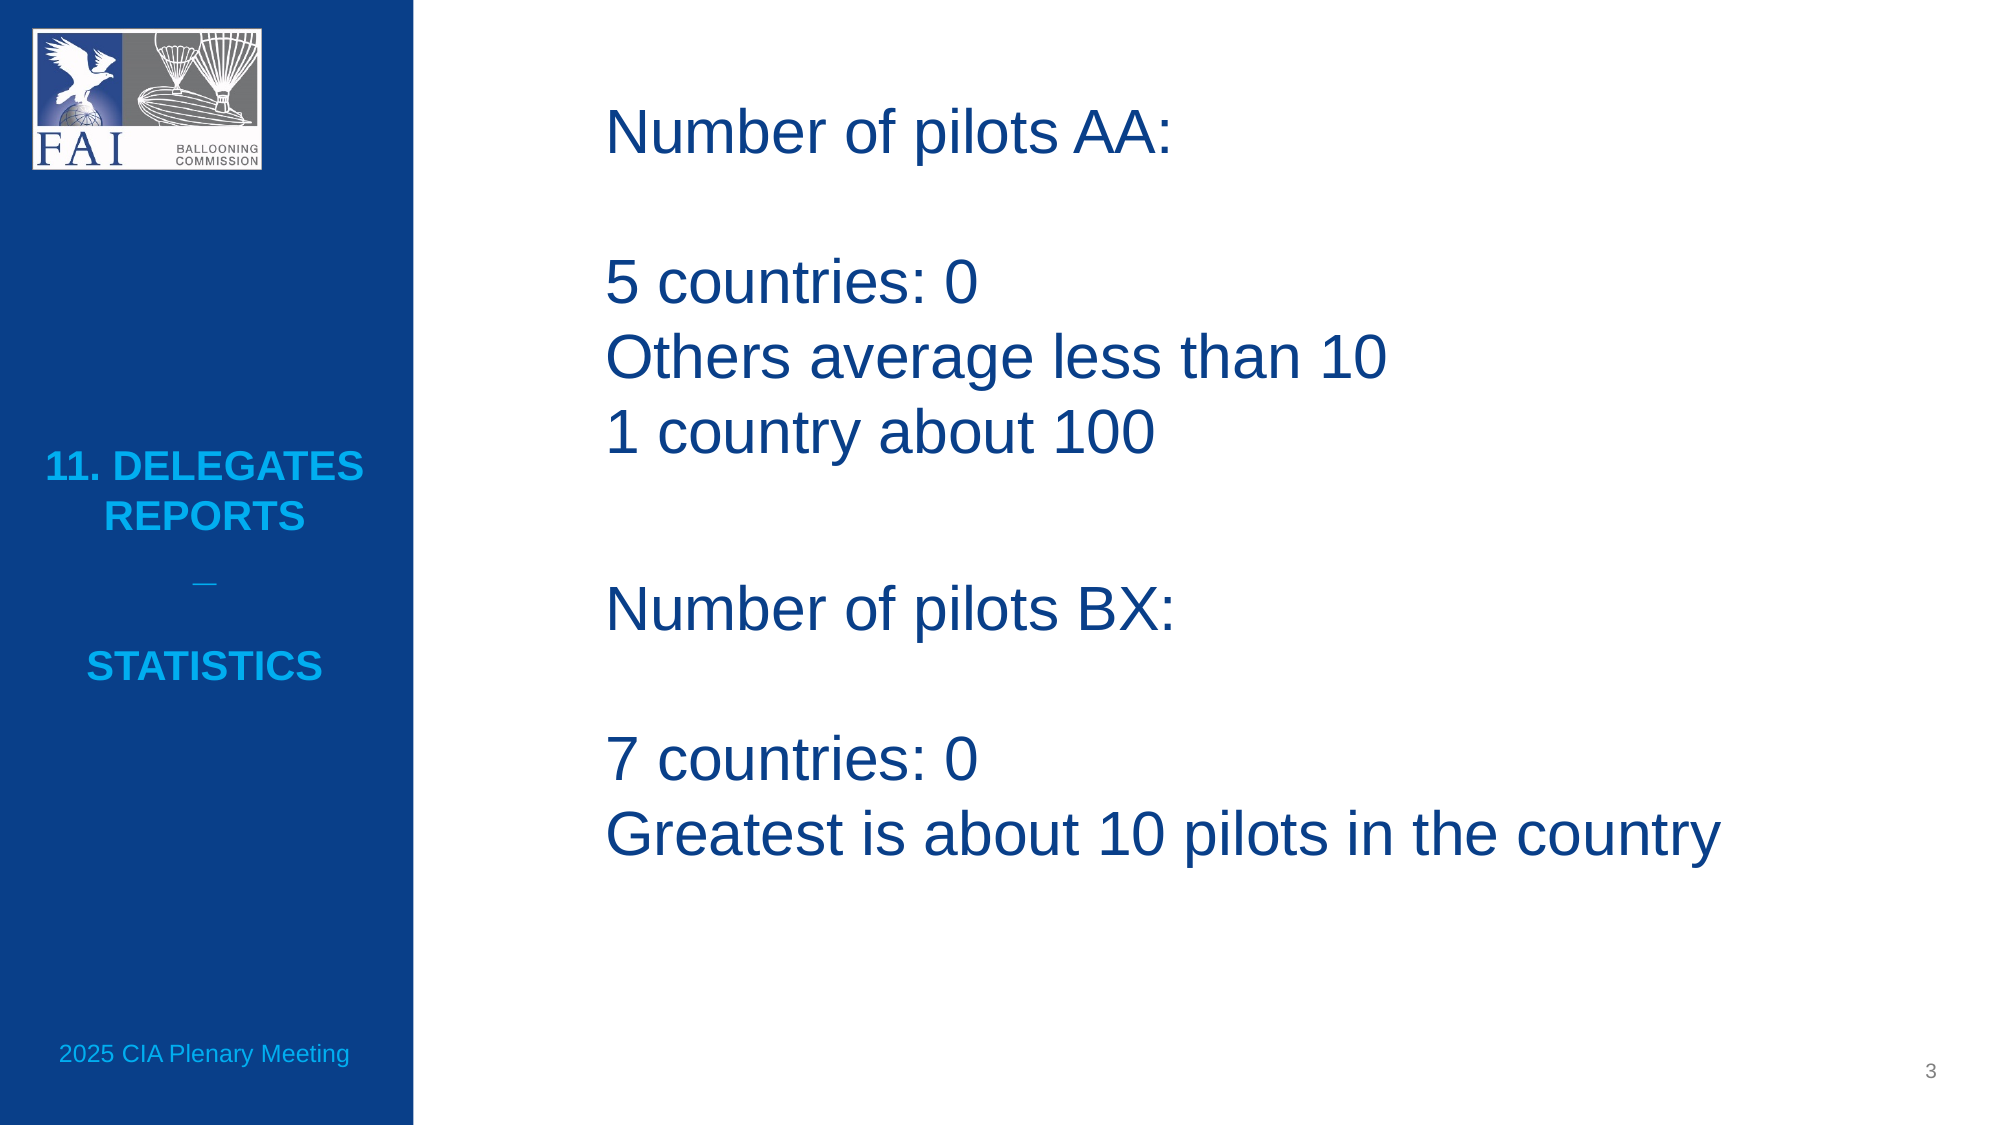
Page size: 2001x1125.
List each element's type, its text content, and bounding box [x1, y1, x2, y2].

picture [32, 28, 262, 170]
list 11. Delegates reports _ Statistics [9, 253, 400, 874]
text_box Number of pilots AA: 5 countries: 0 Others average less than 10 1 country about 100 [590, 83, 1542, 499]
text_box Number of pilots BX: 7 countries: 0 Greatest is about 10 pilots in the country [590, 560, 1862, 1125]
